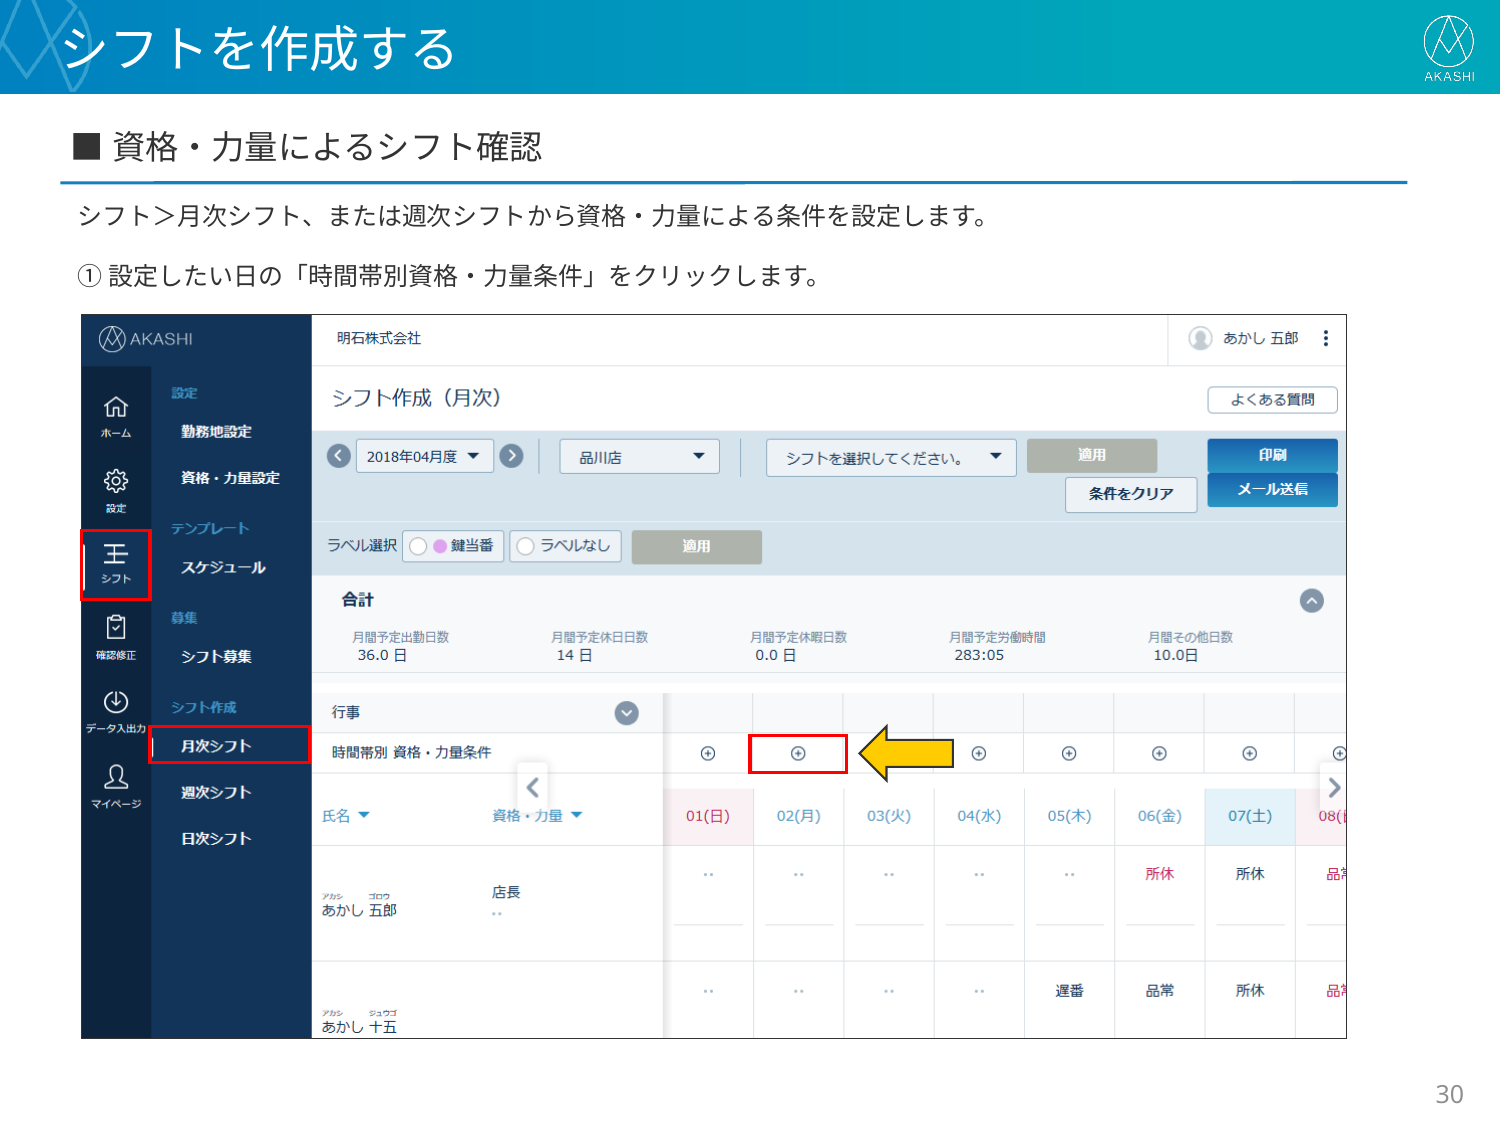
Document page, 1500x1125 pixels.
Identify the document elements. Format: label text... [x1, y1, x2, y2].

title シフトを作成する [44, 0, 1393, 92]
picture [81, 314, 1347, 1039]
text_box シフト＞月次シフト、または週次シフトから資格・力量による条件を設定します。 ①設定したい日の「時間帯別資格・力量条件」をクリックします。 [63, 192, 1411, 298]
slide_number 29 [1141, 1065, 1480, 1125]
text_box ■資格・力量によるシフト確認 [56, 119, 1033, 175]
picture [1416, 7, 1481, 89]
